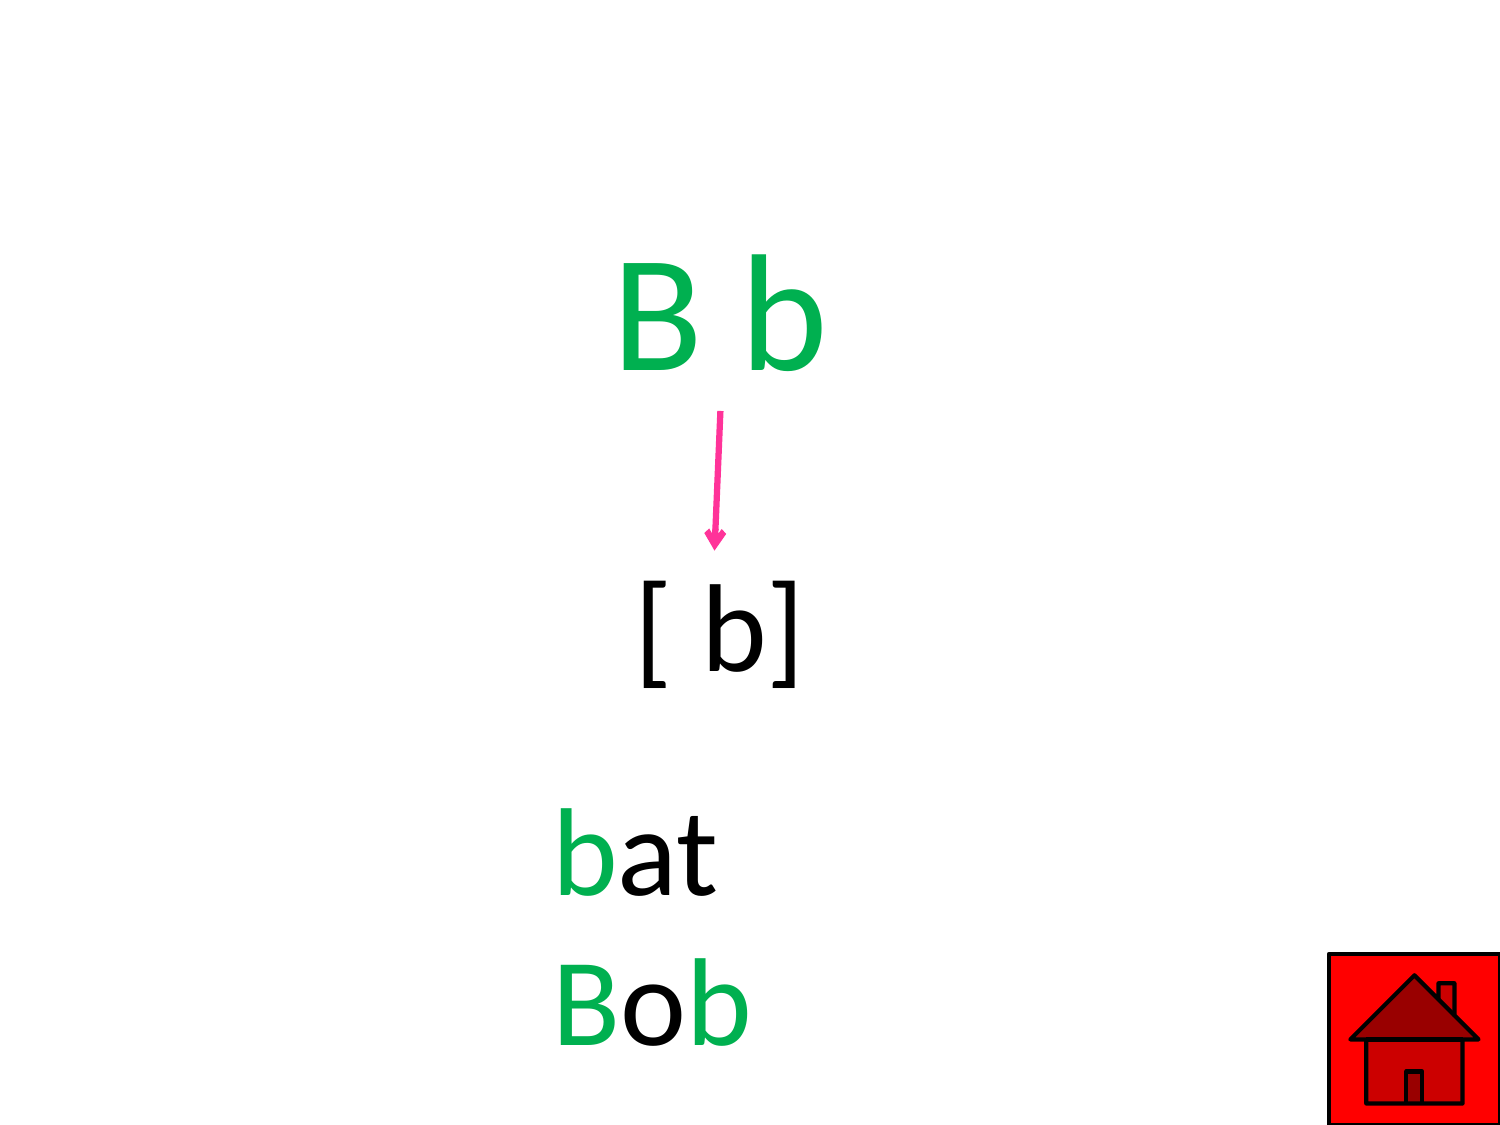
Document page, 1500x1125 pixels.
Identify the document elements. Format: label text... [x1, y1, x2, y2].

text_box bat Bob [537, 763, 916, 1078]
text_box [714, 413, 721, 551]
text_box [ b] [620, 538, 857, 704]
text_box B b [312, 196, 1128, 411]
text_box [1327, 952, 1500, 1125]
